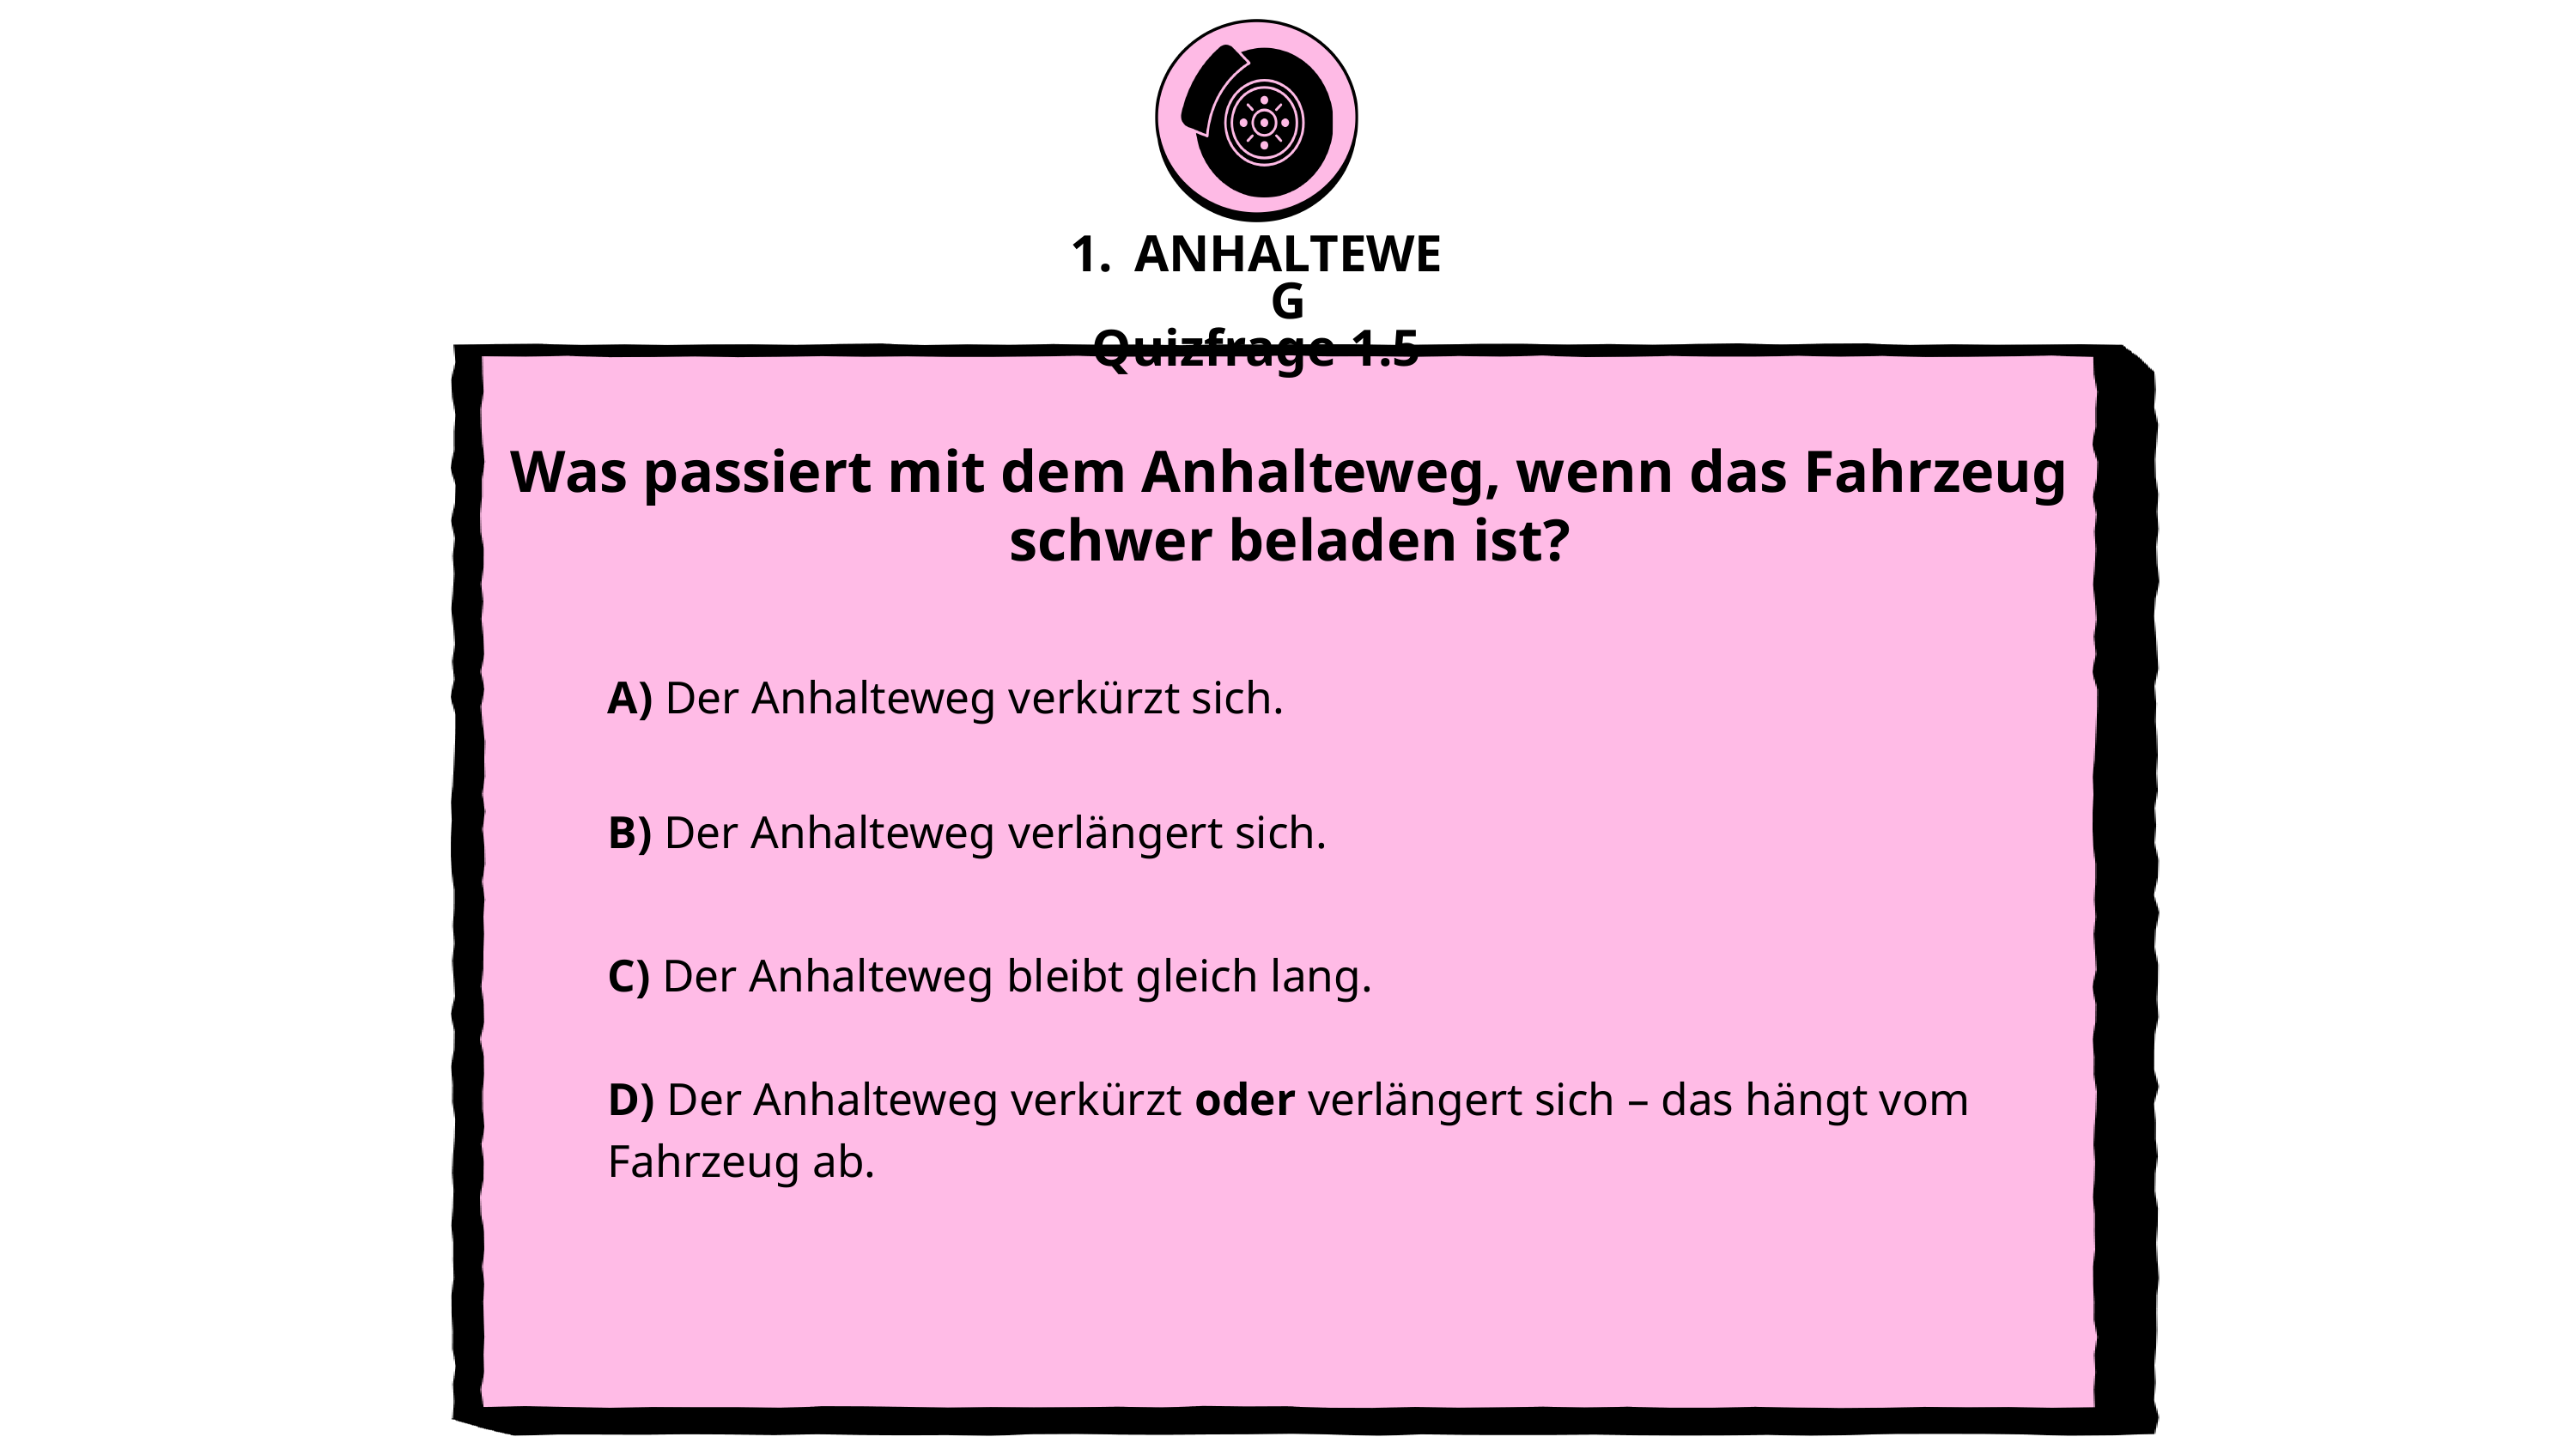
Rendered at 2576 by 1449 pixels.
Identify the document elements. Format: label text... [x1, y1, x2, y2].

text_box [1180, 45, 1334, 197]
text_box ANHALTEWEG Quizfrage 1.5 [1060, 234, 1454, 377]
text_box [450, 343, 2160, 1436]
text_box [1155, 19, 1358, 223]
text_box Was passiert mit dem Anhalteweg, wenn das Fahrzeug schwer beladen ist? A) Der Anhalteweg verkürzt sich. B) Der Anhalteweg verlängert sich. C) Der Anhalteweg bleibt gleich lang. D) Der Anhalteweg verkürzt oder verlängert sich – das hängt vom Fahrzeug ab. [478, 434, 2102, 1186]
